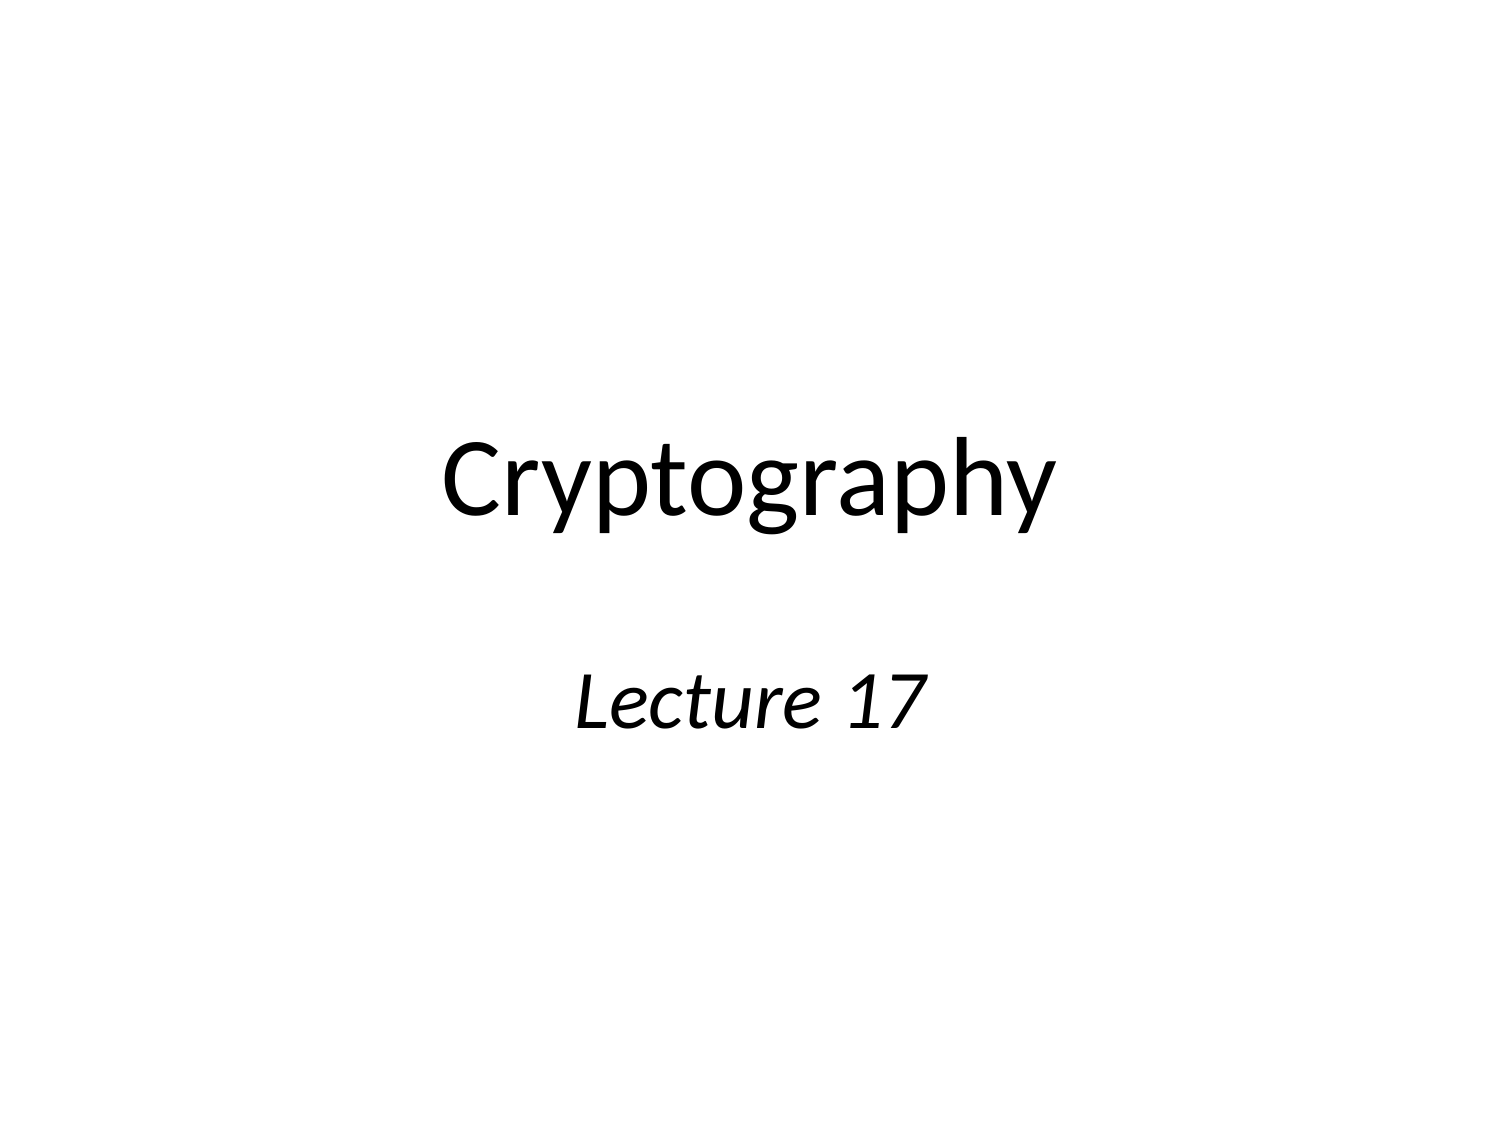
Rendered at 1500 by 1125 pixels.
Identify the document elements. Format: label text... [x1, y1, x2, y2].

subtitle Lecture 17 [200, 637, 1300, 925]
title Cryptography [112, 349, 1388, 591]
